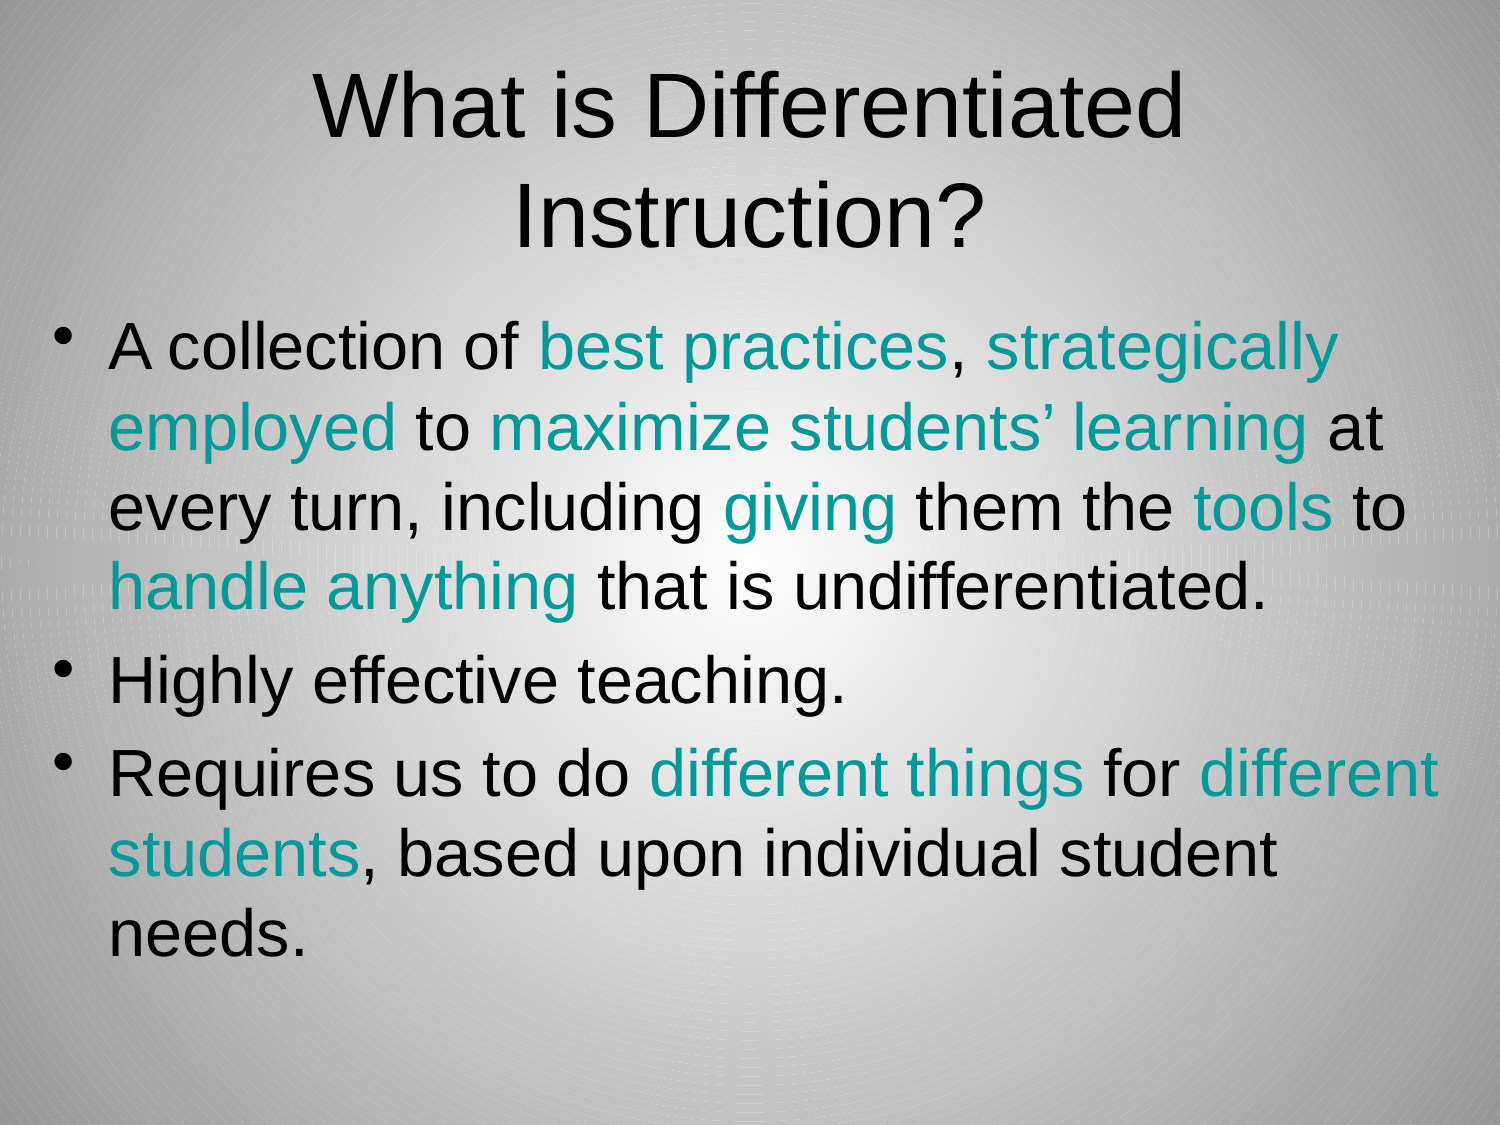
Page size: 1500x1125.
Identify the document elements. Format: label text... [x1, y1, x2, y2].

title What is Differentiated Instruction? [74, 62, 1426, 237]
list A collection of best practices, strategically employed to maximize students’ learning at every turn, including giving them the tools to handle anything that is undifferentiated. Highly effective teaching. Requires us to do different things for different students, based upon individual student needs. [37, 237, 1463, 1063]
